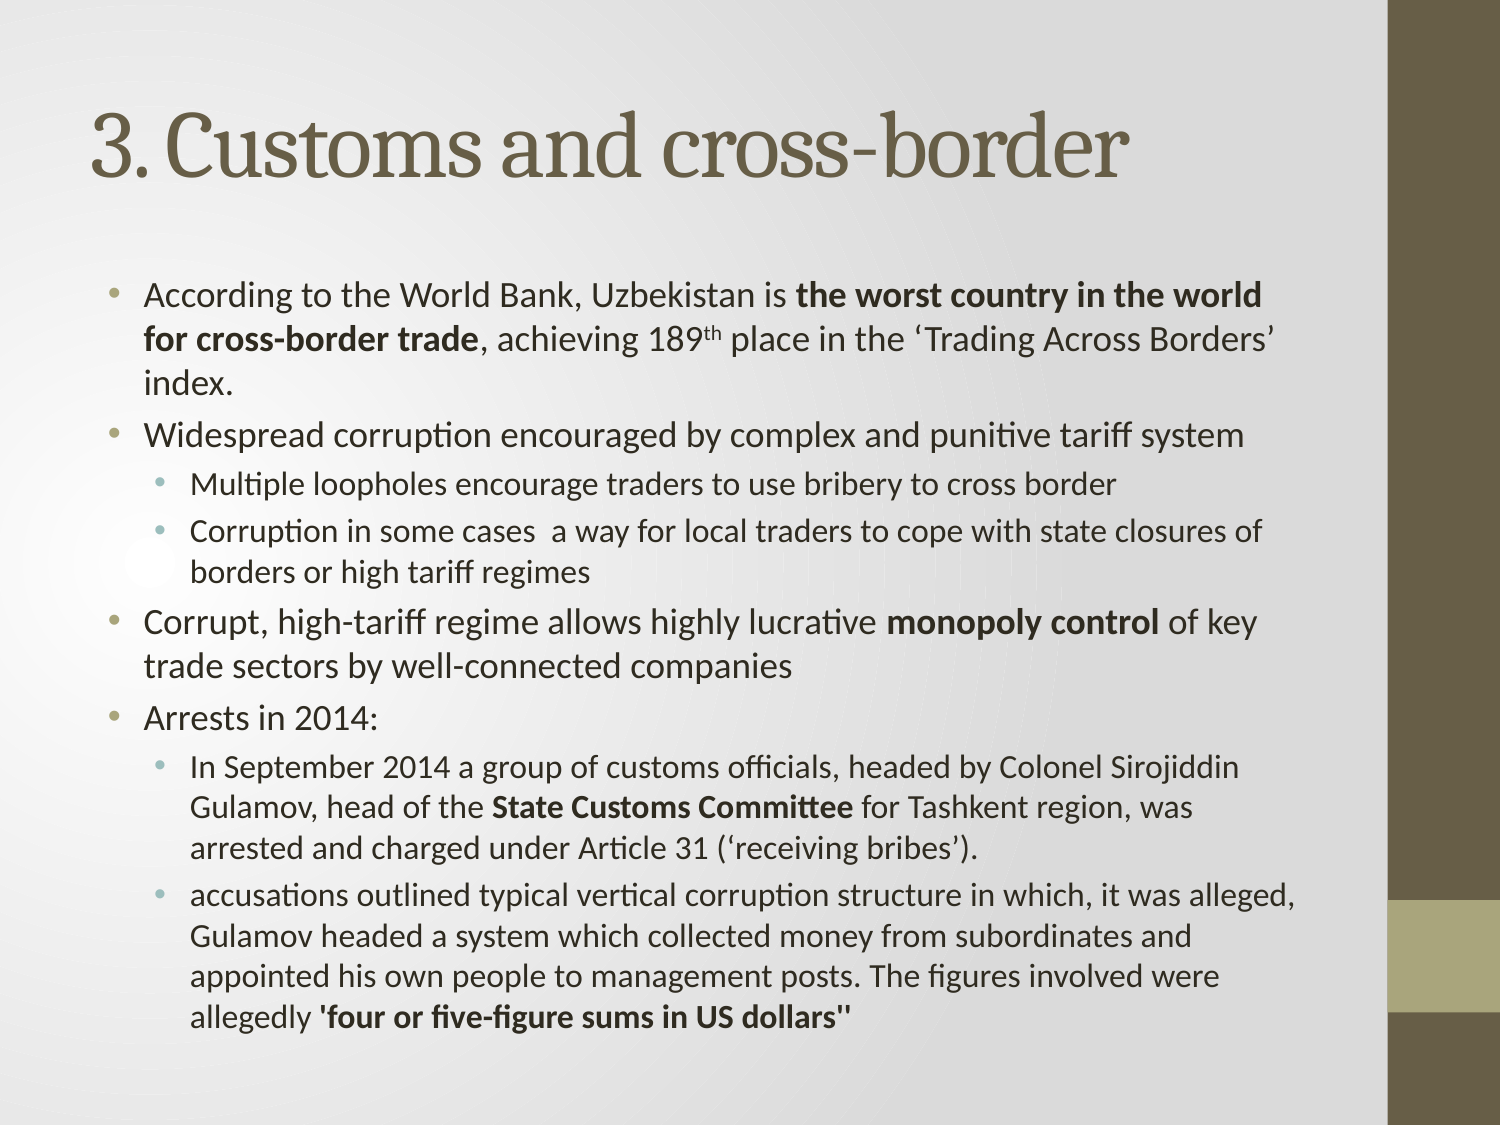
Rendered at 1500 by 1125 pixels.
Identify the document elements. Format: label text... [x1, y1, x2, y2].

title 3. Customs and cross-border [75, 45, 1325, 233]
list According to the World Bank, Uzbekistan is the worst country in the world for cross-border trade, achieving 189th place in the ‘Trading Across Borders’ index. Widespread corruption encouraged by complex and punitive tariff system Multiple loopholes encourage traders to use bribery to cross border Corruption in some cases a way for local traders to cope with state closures of borders or high tariff regimes Corrupt, high-tariff regime allows highly lucrative monopoly control of key trade sectors by well-connected companies Arrests in 2014: In September 2014 a group of customs officials, headed by Colonel Sirojiddin Gulamov, head of the State Customs Committee for Tashkent region, was arrested and charged under Article 31 (‘receiving bribes’). accusations outlined typical vertical corruption structure in which, it was alleged, Gulamov headed a system which collected money from subordinates and appointed his own people to management posts. The figures involved were allegedly 'four or five-figure sums in US dollars'' [75, 262, 1325, 1050]
